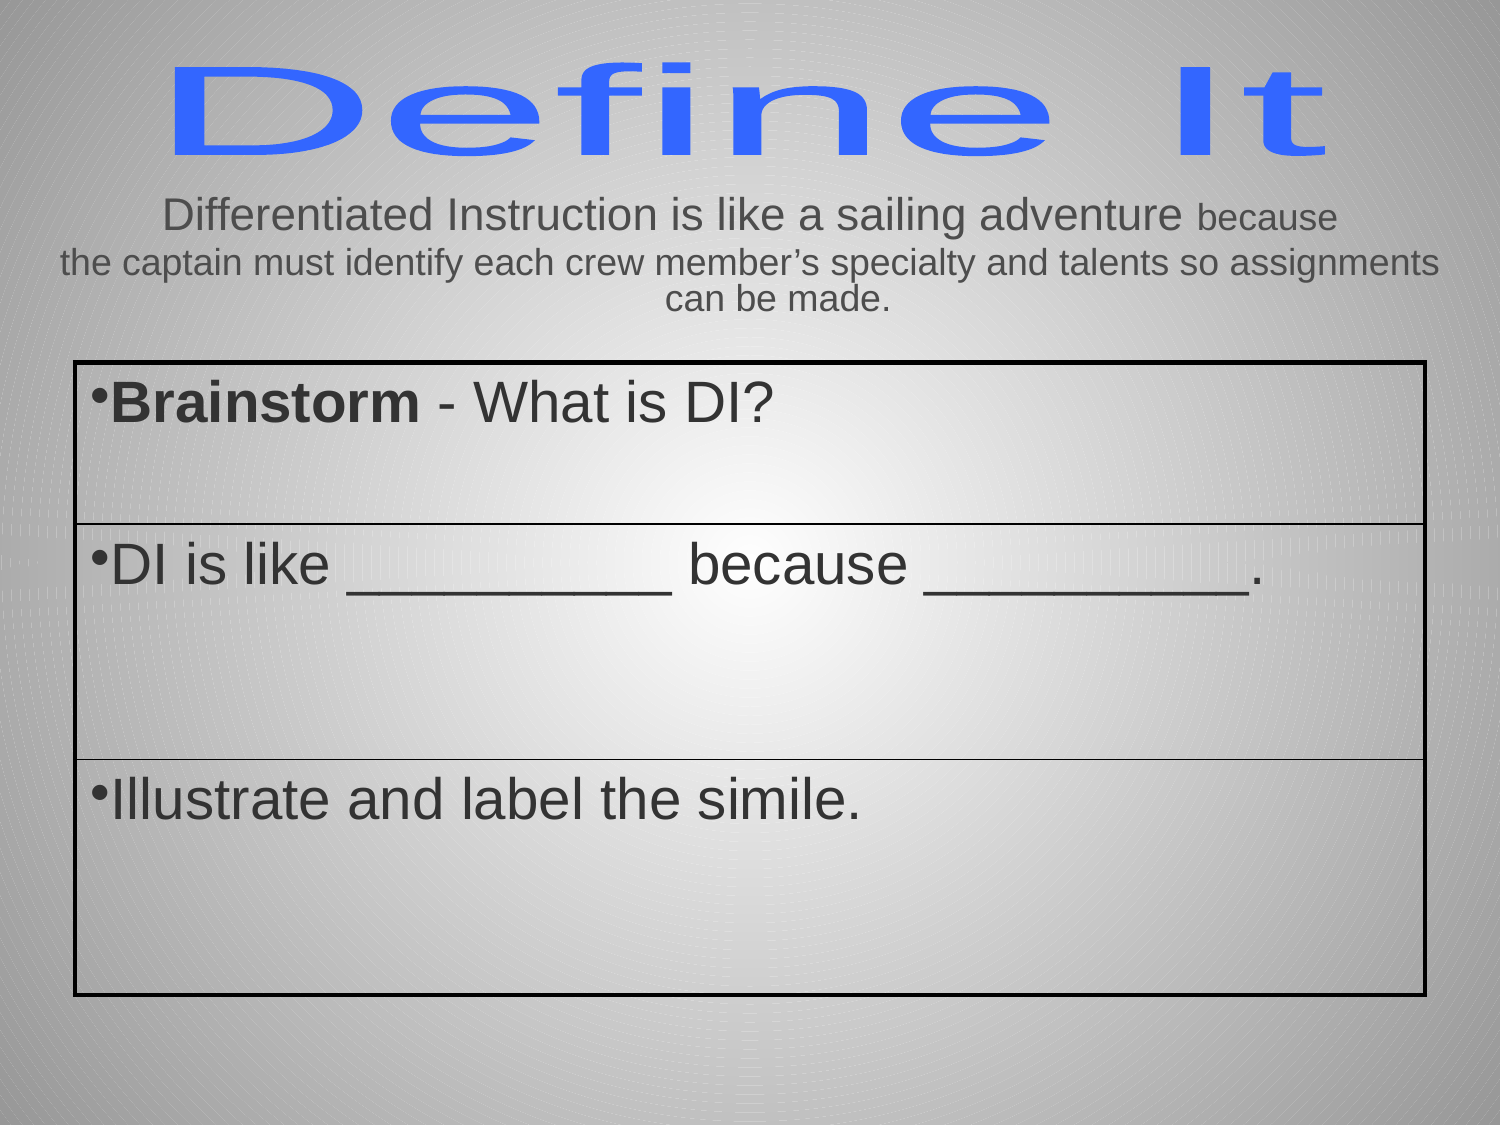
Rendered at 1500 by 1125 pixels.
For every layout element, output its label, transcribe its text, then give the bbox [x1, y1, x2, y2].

list Differentiated Instruction is like a sailing adventure because the captain must identify each crew member’s specialty and talents so assignments can be made. [37, 187, 1463, 326]
table_cell DI is like __________ because __________. [77, 525, 1423, 759]
table_cell Illustrate and label the simile. [77, 760, 1423, 993]
table_header Brainstorm - What is DI? [77, 365, 1423, 523]
